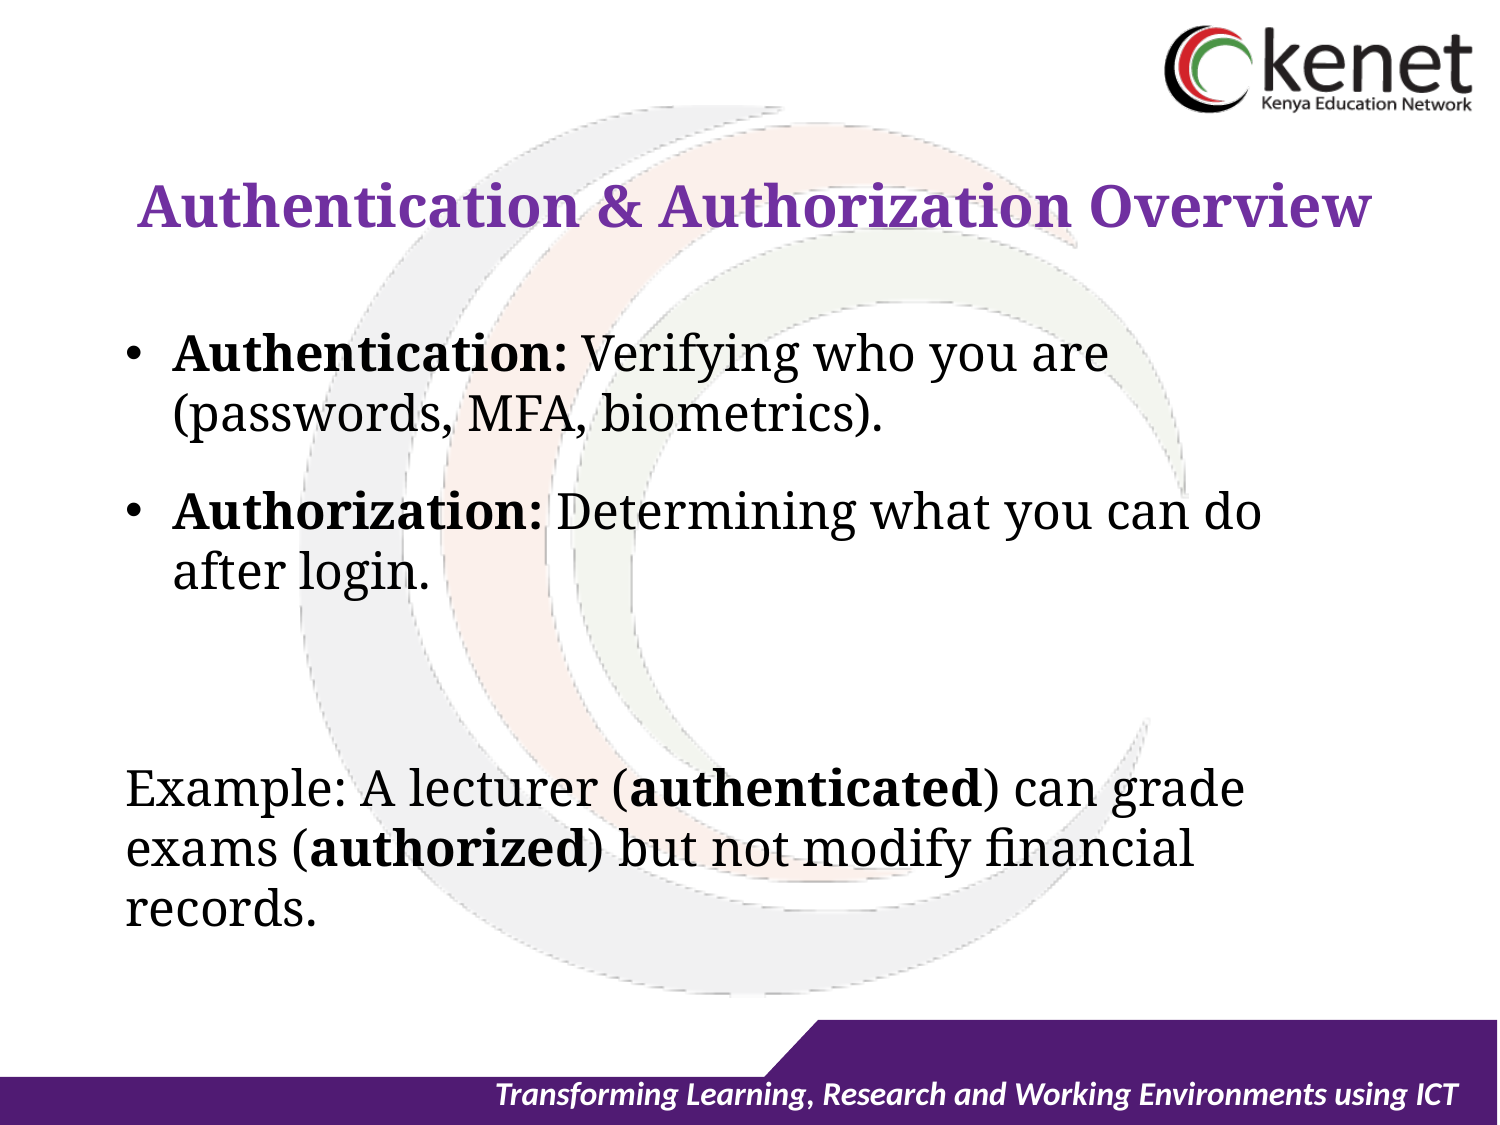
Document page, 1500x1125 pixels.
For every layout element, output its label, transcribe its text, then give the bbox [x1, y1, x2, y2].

picture [299, 11, 1477, 998]
text_box [776, 1019, 1498, 1125]
text_box Transforming Learning, Research and Working Environments using ICT [480, 1064, 1485, 1125]
text_box [0, 1076, 480, 1125]
text_box Authentication & Authorization Overview Authentication: Verifying who you are (passwords, MFA, biometrics). Authorization: Determining what you can do after login. Example: A lecturer (authenticated) can grade exams (authorized) but not modify financial records. [1193, 161, 1400, 945]
text_box Authentication & Authorization Overview Authentication: Verifying who you are (passwords, MFA, biometrics). Authorization: Determining what you can do after login. Example: A lecturer (authenticated) can grade exams (authorized) but not modify financial records. [110, 161, 294, 945]
